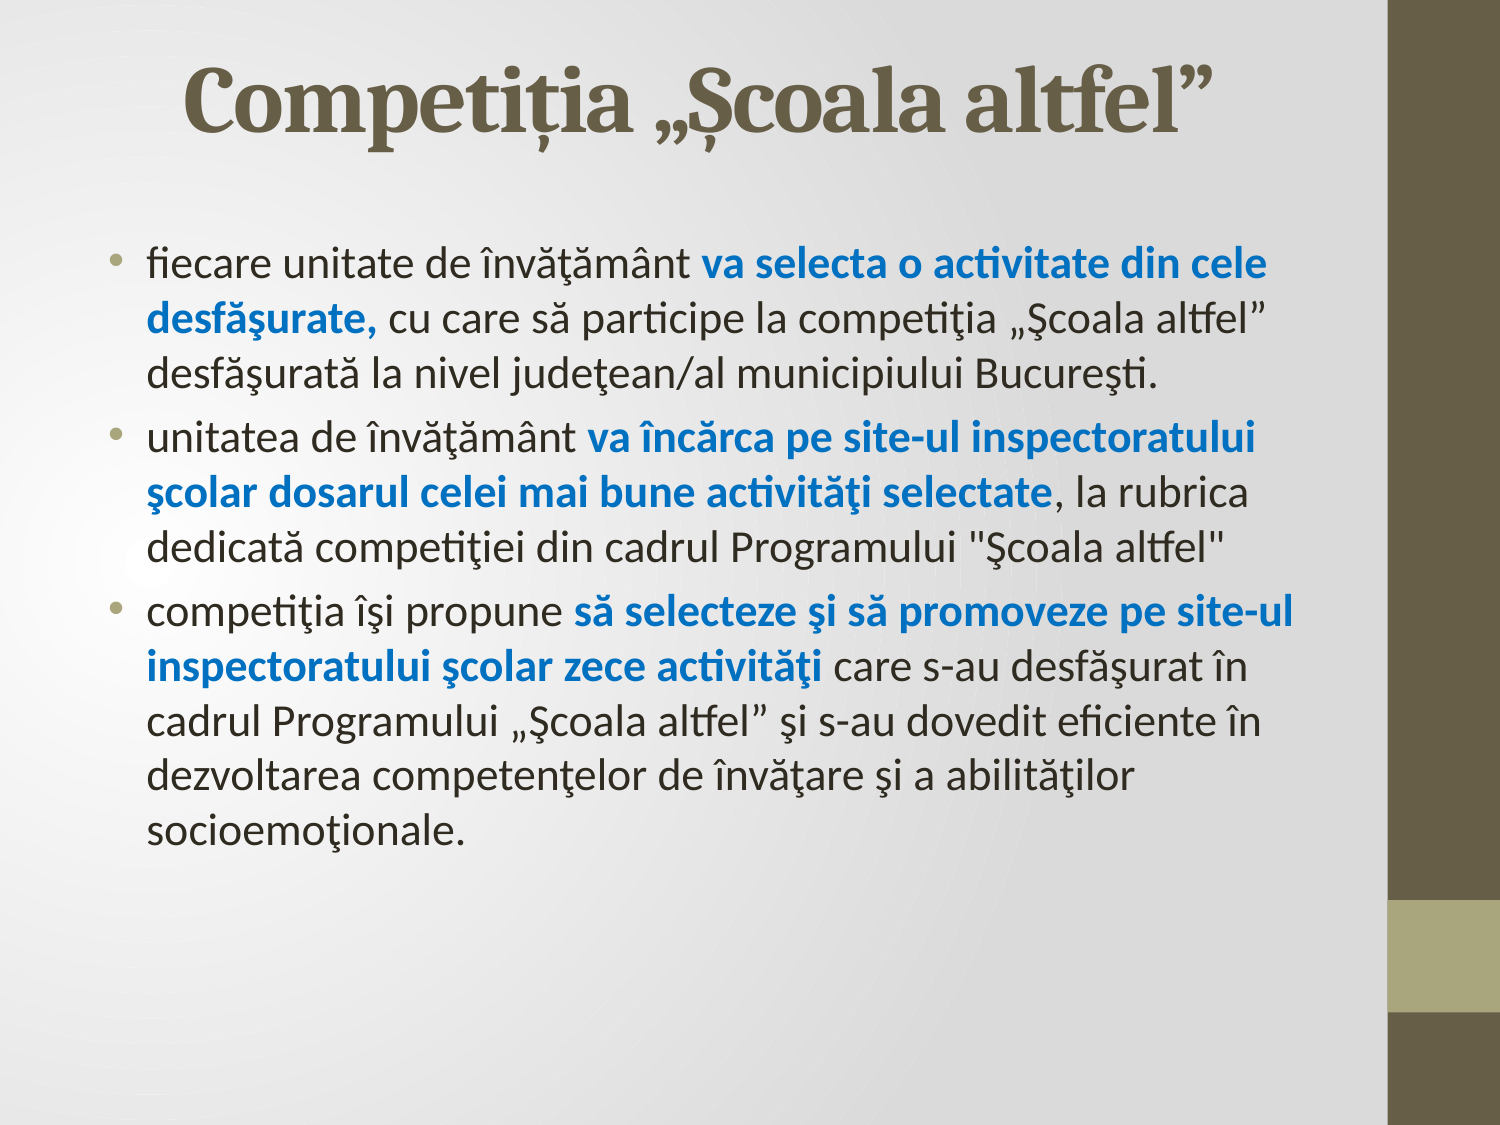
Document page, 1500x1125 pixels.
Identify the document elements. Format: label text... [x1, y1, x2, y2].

list fiecare unitate de învăţământ va selecta o activitate din cele desfăşurate, cu care să participe la competiţia „Şcoala altfel” desfăşurată la nivel judeţean/al municipiului Bucureşti. unitatea de învăţământ va încărca pe site-ul inspectoratului şcolar dosarul celei mai bune activităţi selectate, la rubrica dedicată competiţiei din cadrul Programului "Şcoala altfel" competiţia îşi propune să selecteze şi să promoveze pe site-ul inspectoratului şcolar zece activităţi care s-au desfăşurat în cadrul Programului „Şcoala altfel” şi s-au dovedit eficiente în dezvoltarea competenţelor de învăţare şi a abilităţilor socioemoţionale. [75, 224, 1325, 1050]
title Competiția „Școala altfel” [75, 0, 1325, 188]
